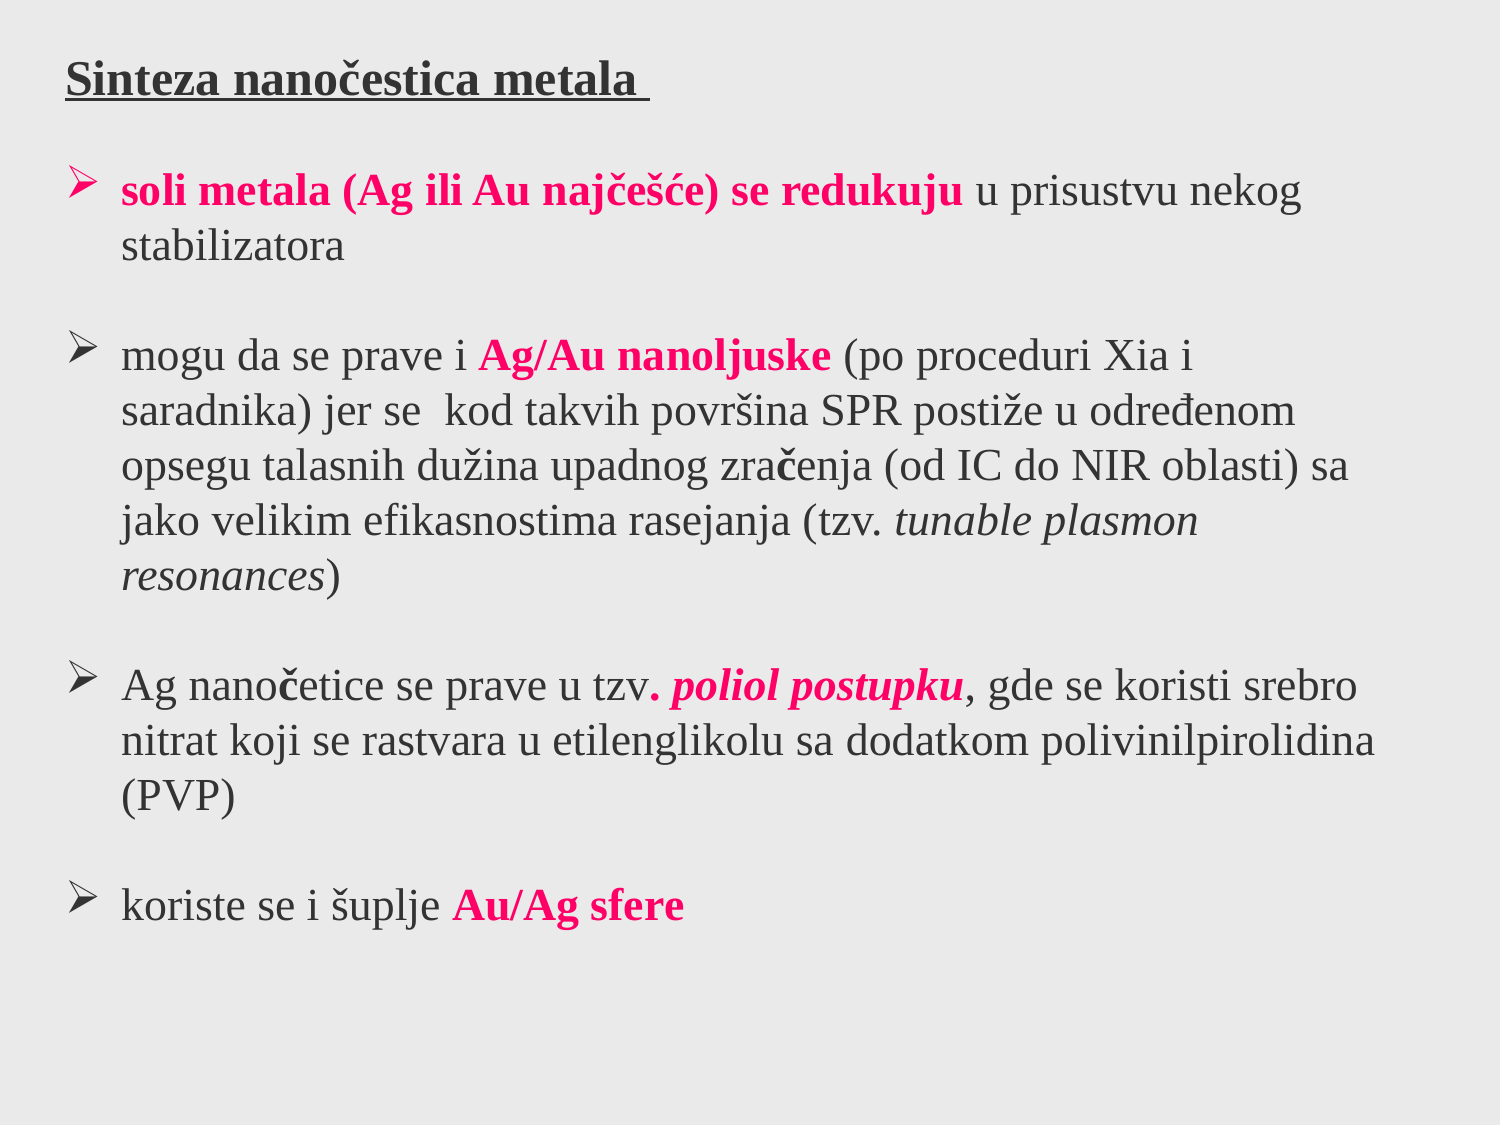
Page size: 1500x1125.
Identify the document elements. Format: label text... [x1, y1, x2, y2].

list Sinteza nanočestica metala soli metala (Ag ili Au najčešće) se redukuju u prisustvu nekog stabilizatora mogu da se prave i Ag/Au nanoljuske (po proceduri Xia i saradnika) jer se kod takvih površina SPR postiže u određenom opsegu talasnih dužina upadnog zračenja (od IC do NIR oblasti) sa jako velikim efikasnostima rasejanja (tzv. tunable plasmon resonances) Ag nanočetice se prave u tzv. poliol postupku, gde se koristi srebro nitrat koji se rastvara u etilenglikolu sa dodatkom polivinilpirolidina (PVP) koriste se i šuplje Au/Ag sfere [50, 37, 1413, 1063]
